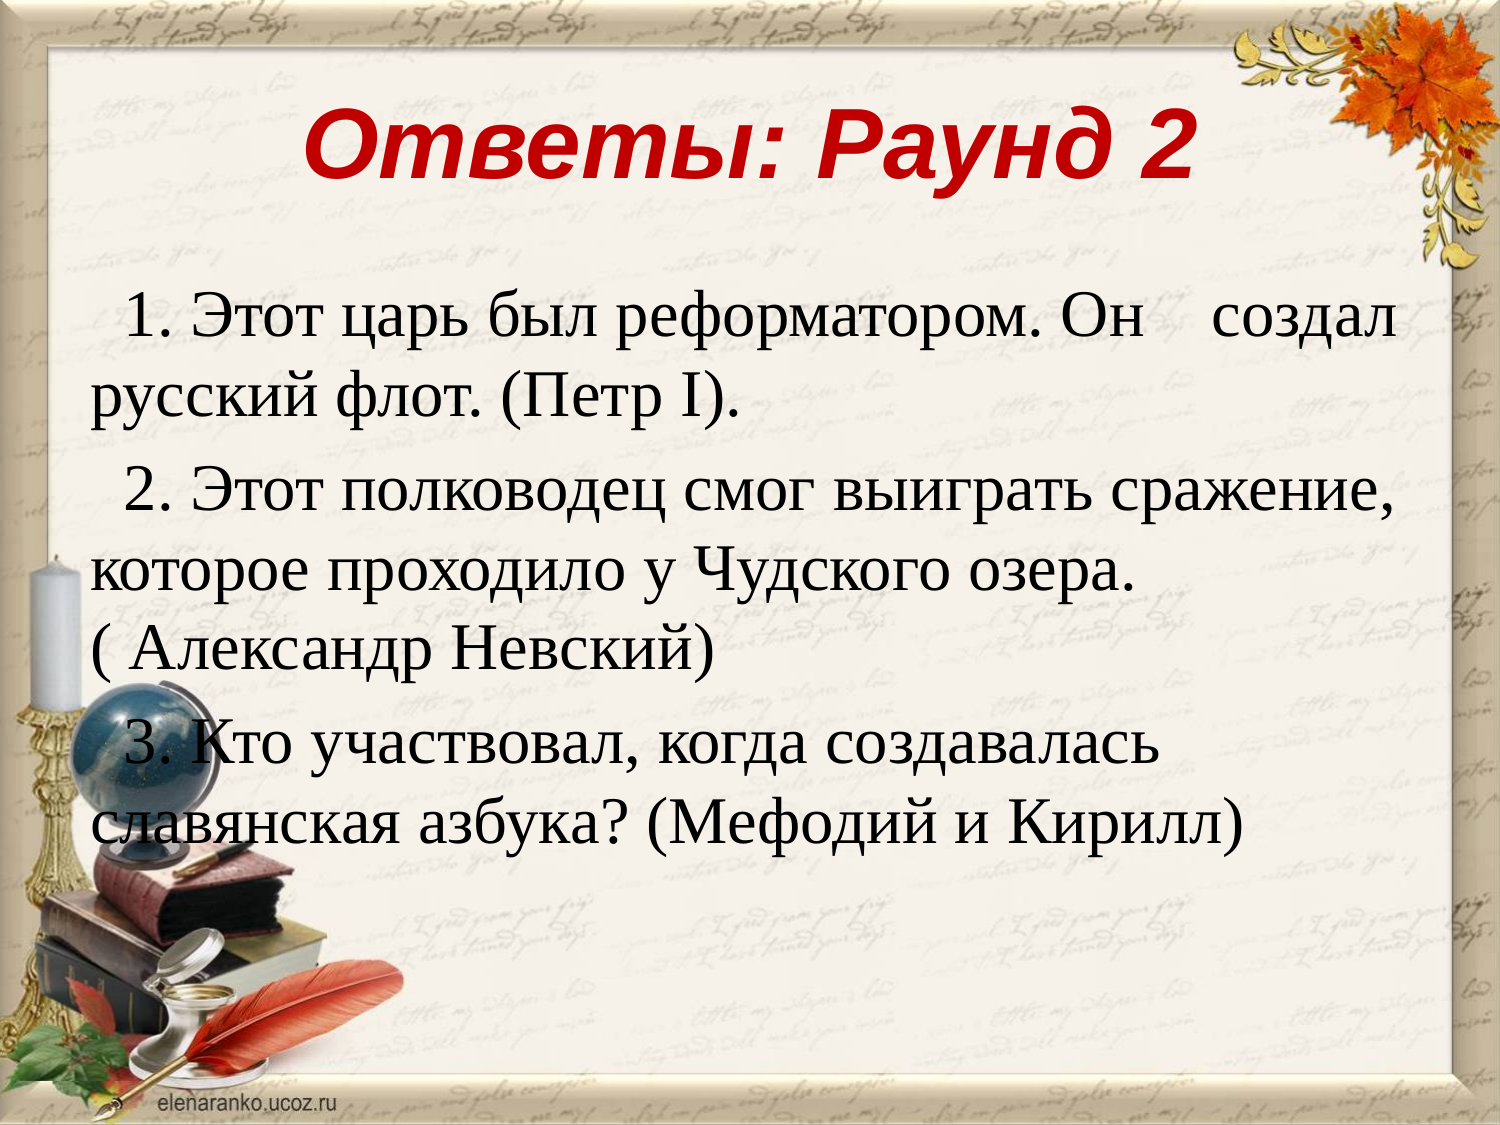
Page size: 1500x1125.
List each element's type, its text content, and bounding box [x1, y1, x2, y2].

title Ответы: Раунд 2 [75, 45, 1425, 233]
list 1. Этот царь был реформатором. Он создал русский флот. (Петр I). 2. Этот полководец смог выиграть сражение, которое проходило у Чудского озера. ( Александр Невский) 3. Кто участвовал, когда создавалась славянская азбука? (Мефодий и Кирилл) [75, 262, 1425, 1005]
picture [0, 0, 1500, 1125]
